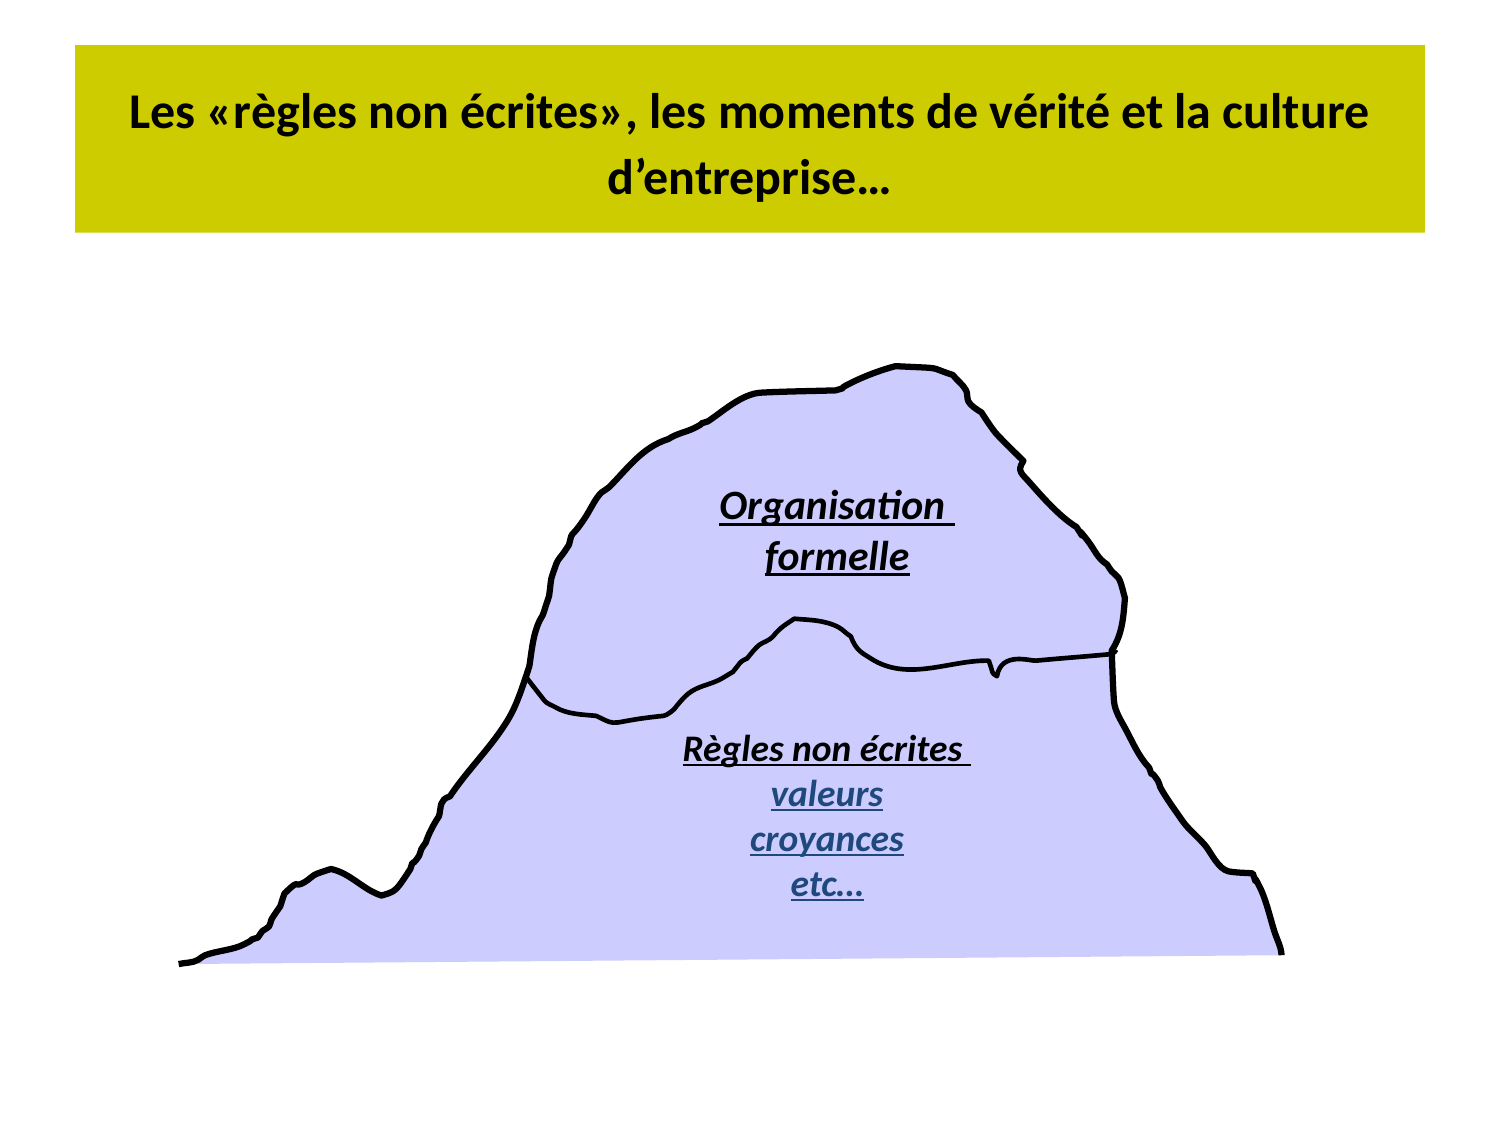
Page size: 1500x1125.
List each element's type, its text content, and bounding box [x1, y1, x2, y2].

title Les «règles non écrites», les moments de vérité et la culture d’entreprise… [75, 45, 1425, 233]
text_box [178, 655, 1282, 965]
text_box [525, 618, 1117, 723]
text_box Organisation formelle [704, 420, 970, 586]
text_box [526, 366, 1125, 676]
text_box Règles non écrites valeurs croyances etc… [667, 671, 987, 957]
